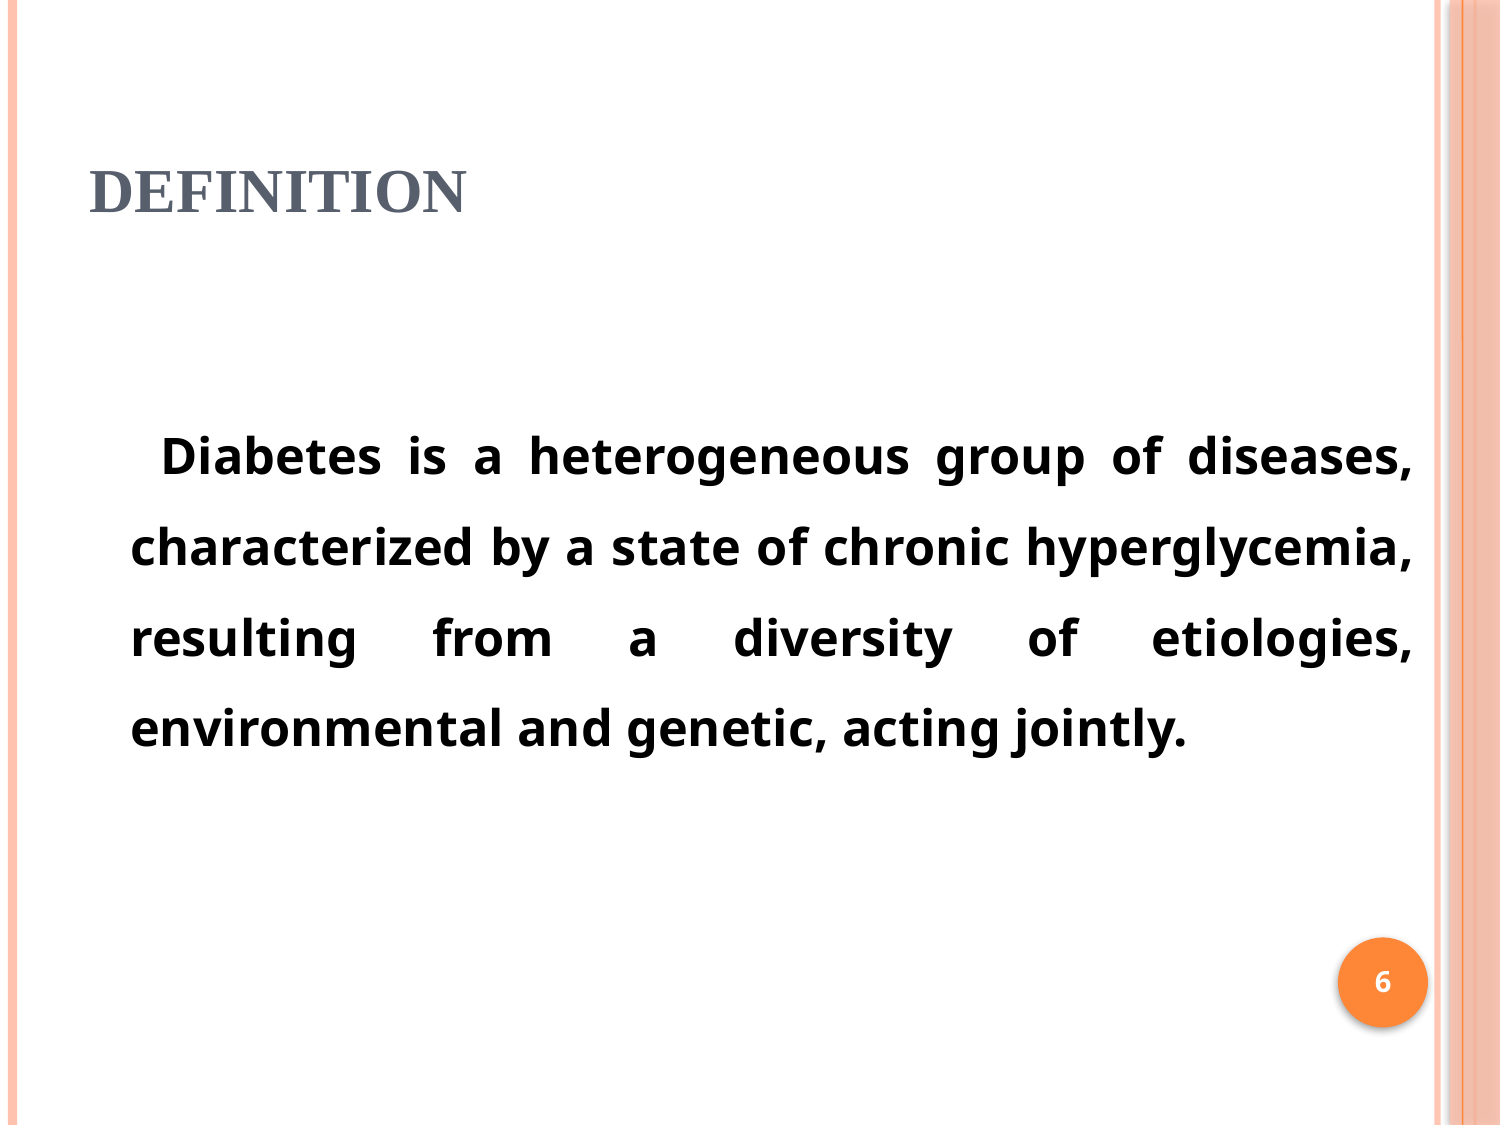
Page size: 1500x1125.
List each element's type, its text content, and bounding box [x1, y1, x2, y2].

title Definition [75, 45, 1300, 233]
list Diabetes is a heterogeneous group of diseases, characterized by a state of chronic hyperglycemia, resulting from a diversity of etiologies, environmental and genetic, acting jointly. [70, 386, 1430, 828]
slide_number 6 [1333, 940, 1434, 1027]
